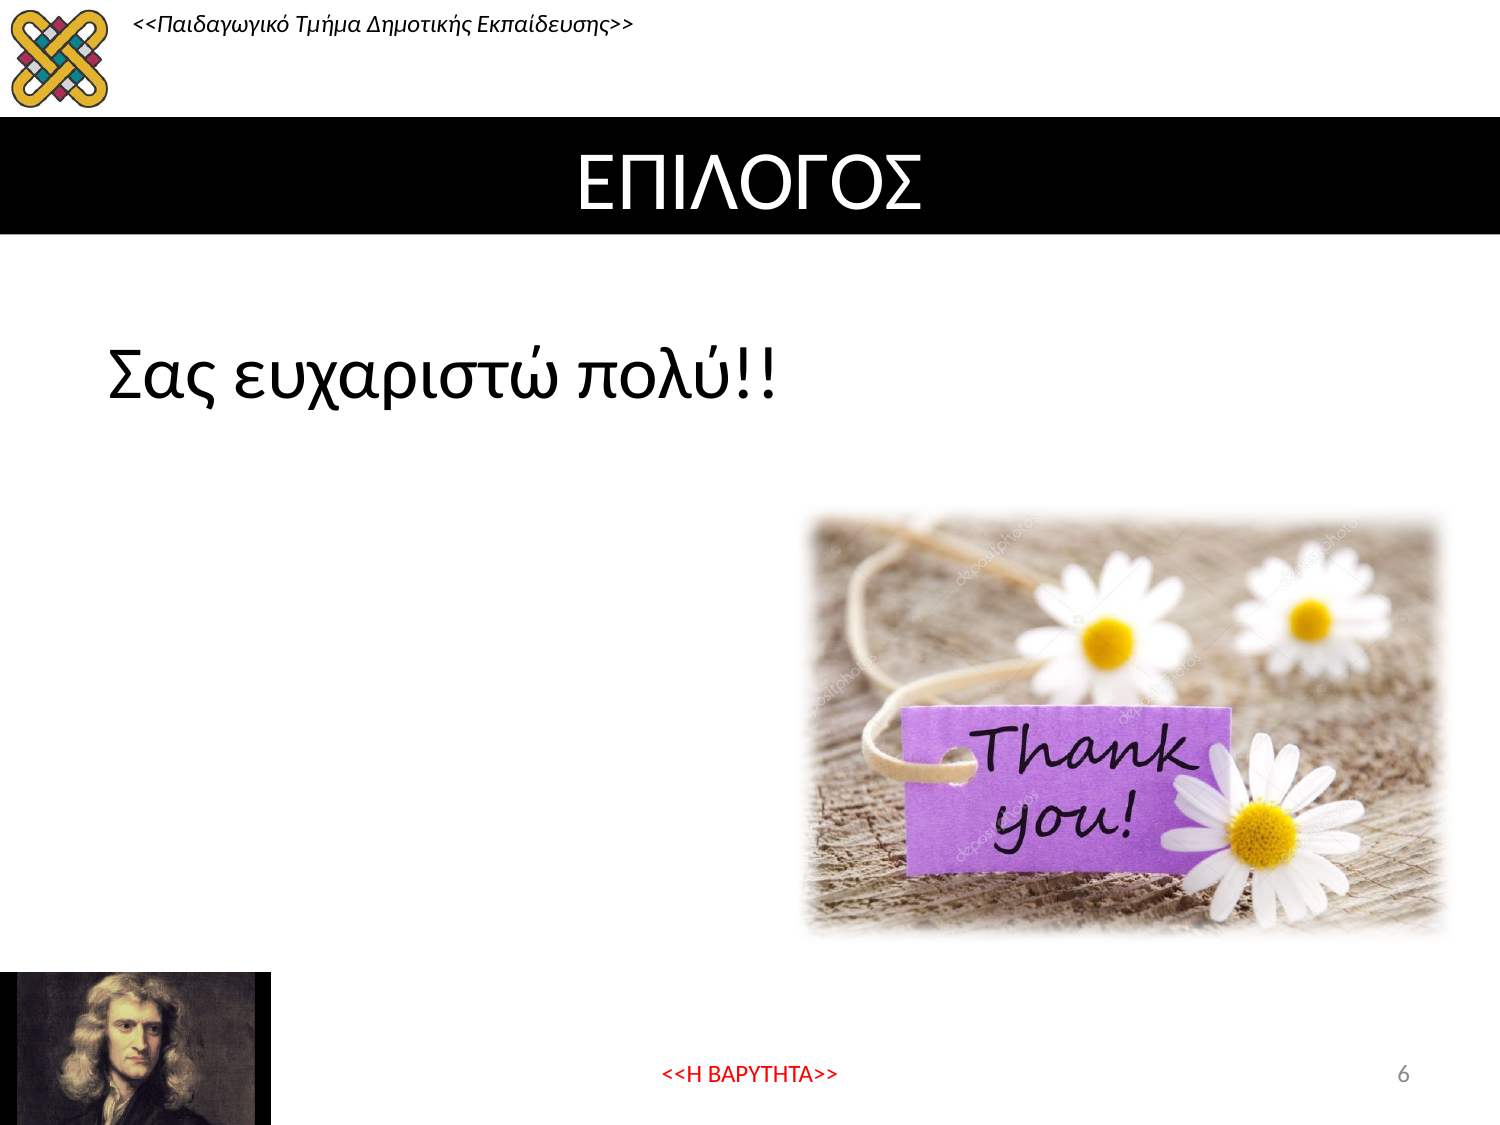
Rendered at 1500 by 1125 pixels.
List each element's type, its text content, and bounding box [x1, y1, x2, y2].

title ΕΠΙΛΟΓΟΣ [0, 117, 1500, 235]
picture [0, 972, 271, 1125]
slide_number 6 [1074, 1042, 1425, 1103]
footer <<Η ΒΑΡΎΤΗΤΑ>> [512, 1042, 988, 1103]
picture [796, 503, 1454, 944]
text_box Σας ευχαριστώ πολύ!! [93, 316, 1418, 422]
picture [0, 0, 118, 117]
